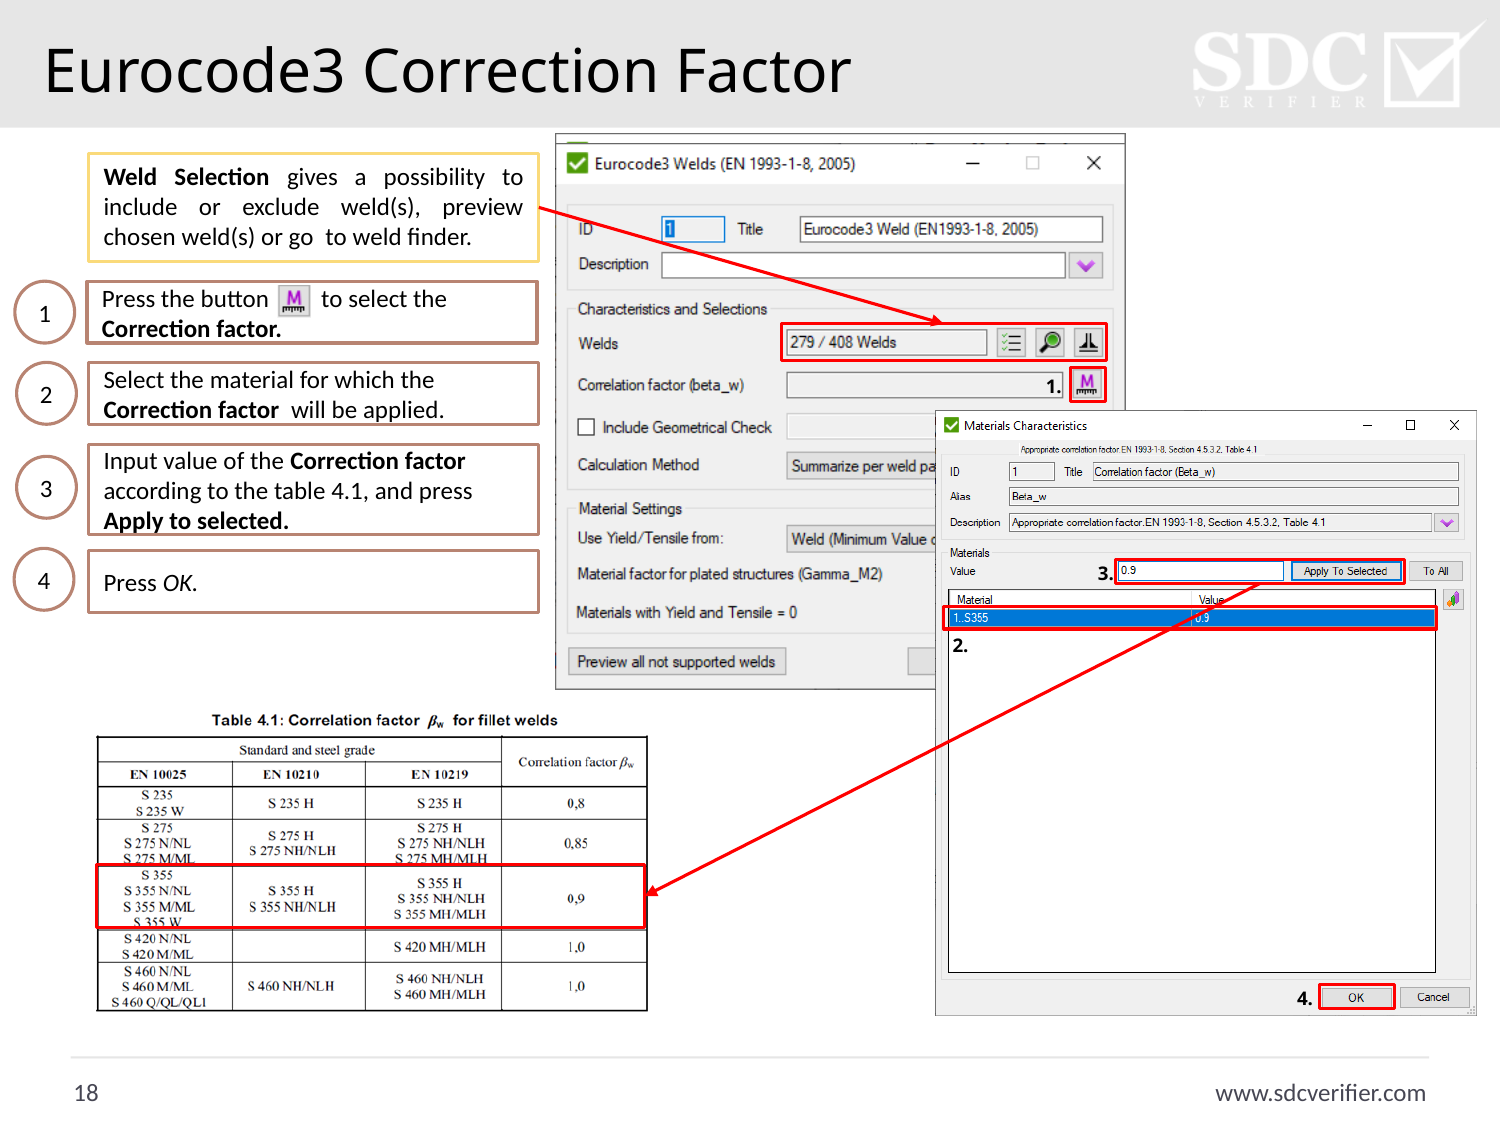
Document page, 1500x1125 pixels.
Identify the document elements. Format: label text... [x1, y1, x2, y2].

text_box 3 [15, 454, 78, 520]
title Eurocode3 Correction Factor [29, 24, 1478, 113]
picture [0, 0, 1500, 1125]
text_box 1 [13, 279, 77, 345]
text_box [644, 583, 1260, 897]
slide_number 18 [58, 1073, 163, 1109]
text_box Select the material for which the Correction factor will be applied. [87, 361, 540, 426]
text_box 4 [12, 546, 76, 612]
text_box Press OK. [87, 549, 540, 614]
text_box Input value of the Correction factor according to the table 4.1, and press Apply to selected. [87, 443, 540, 536]
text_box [538, 207, 945, 325]
text_box Press the button to select the Correction factor. [85, 280, 539, 345]
text_box 2 [15, 360, 78, 426]
footer www.sdcverifier.com [1200, 1072, 1443, 1111]
text_box Weld Selection gives a possibility to include or exclude weld(s), preview chosen weld(s) or go to weld finder. [87, 152, 540, 263]
